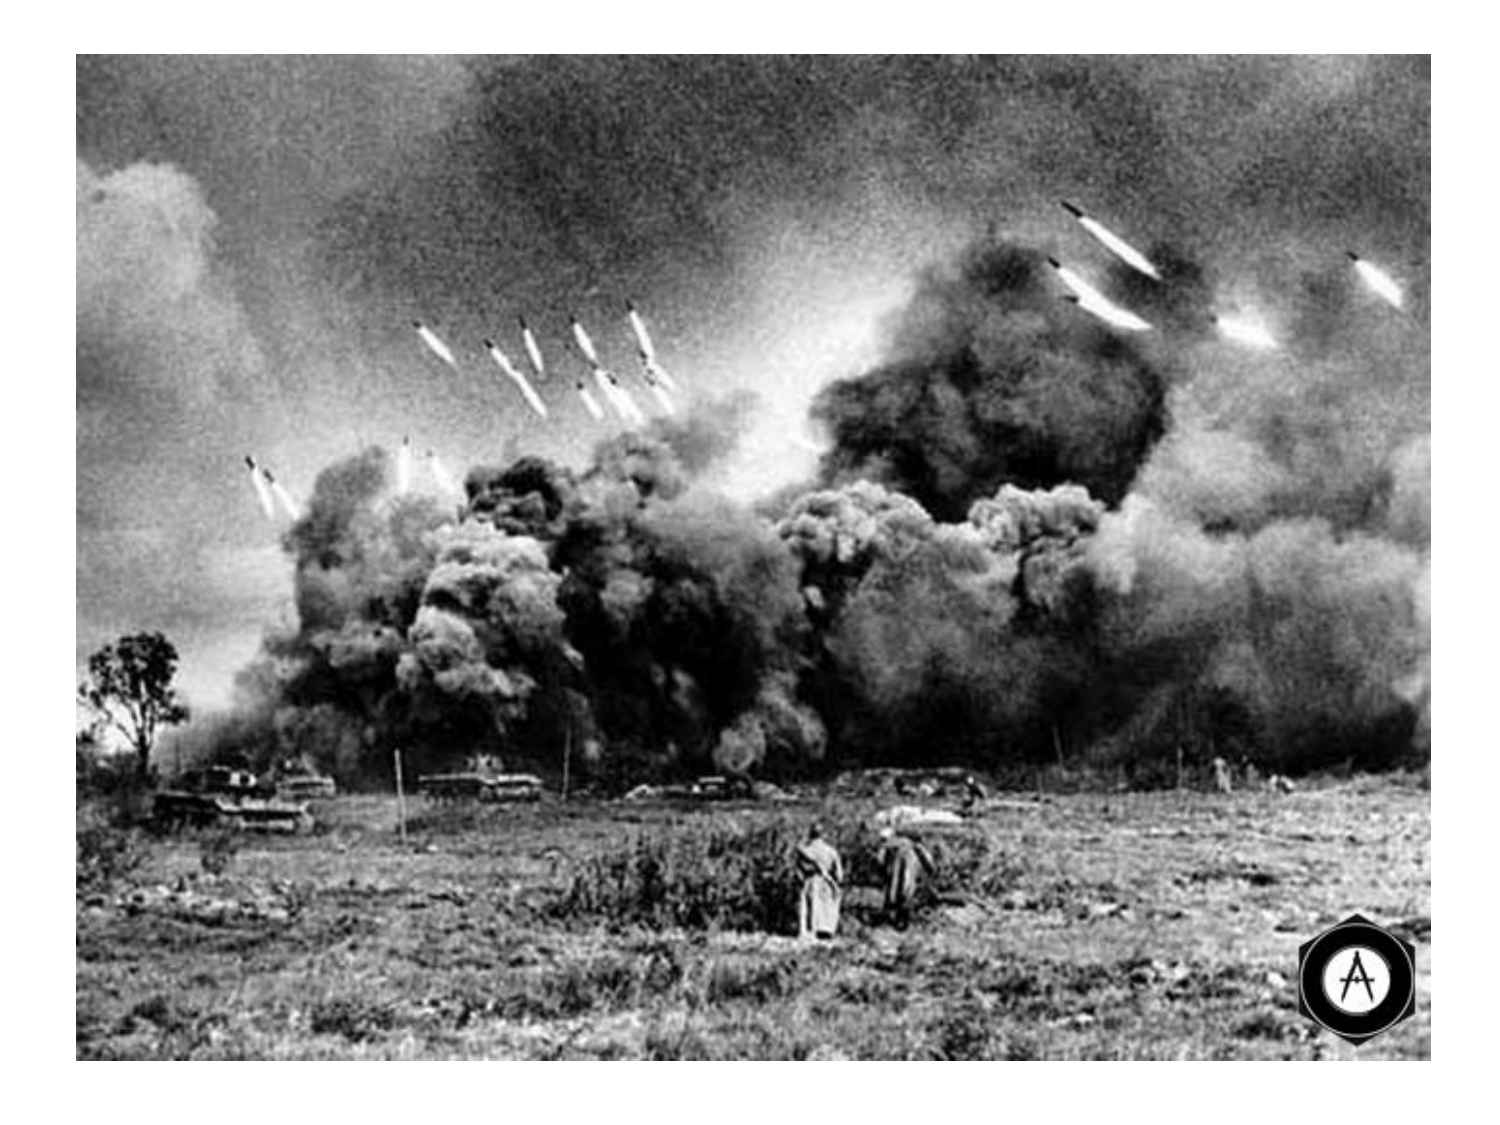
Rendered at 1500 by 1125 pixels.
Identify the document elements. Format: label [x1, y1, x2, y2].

list [76, 54, 1431, 1061]
